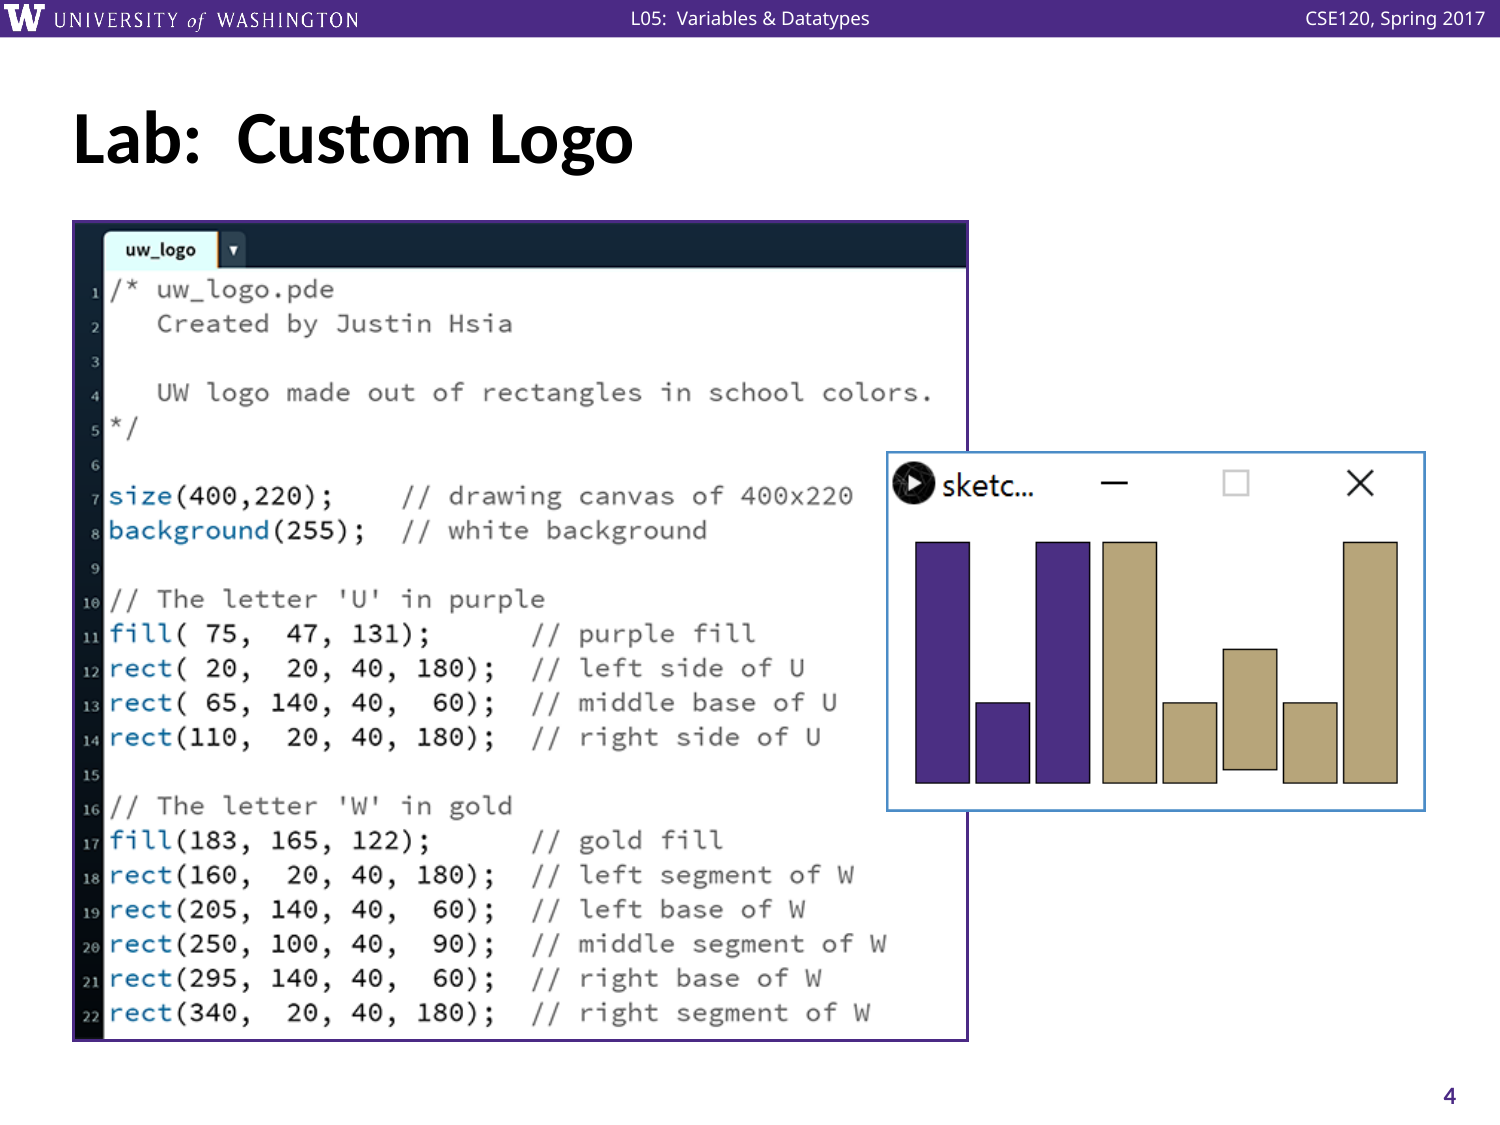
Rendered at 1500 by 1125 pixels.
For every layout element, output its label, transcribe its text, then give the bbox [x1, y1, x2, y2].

picture [886, 450, 1426, 812]
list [74, 223, 967, 1040]
title Lab: Custom Logo [58, 71, 1438, 197]
slide_number 4 [1400, 1065, 1500, 1125]
picture [4, 4, 358, 32]
